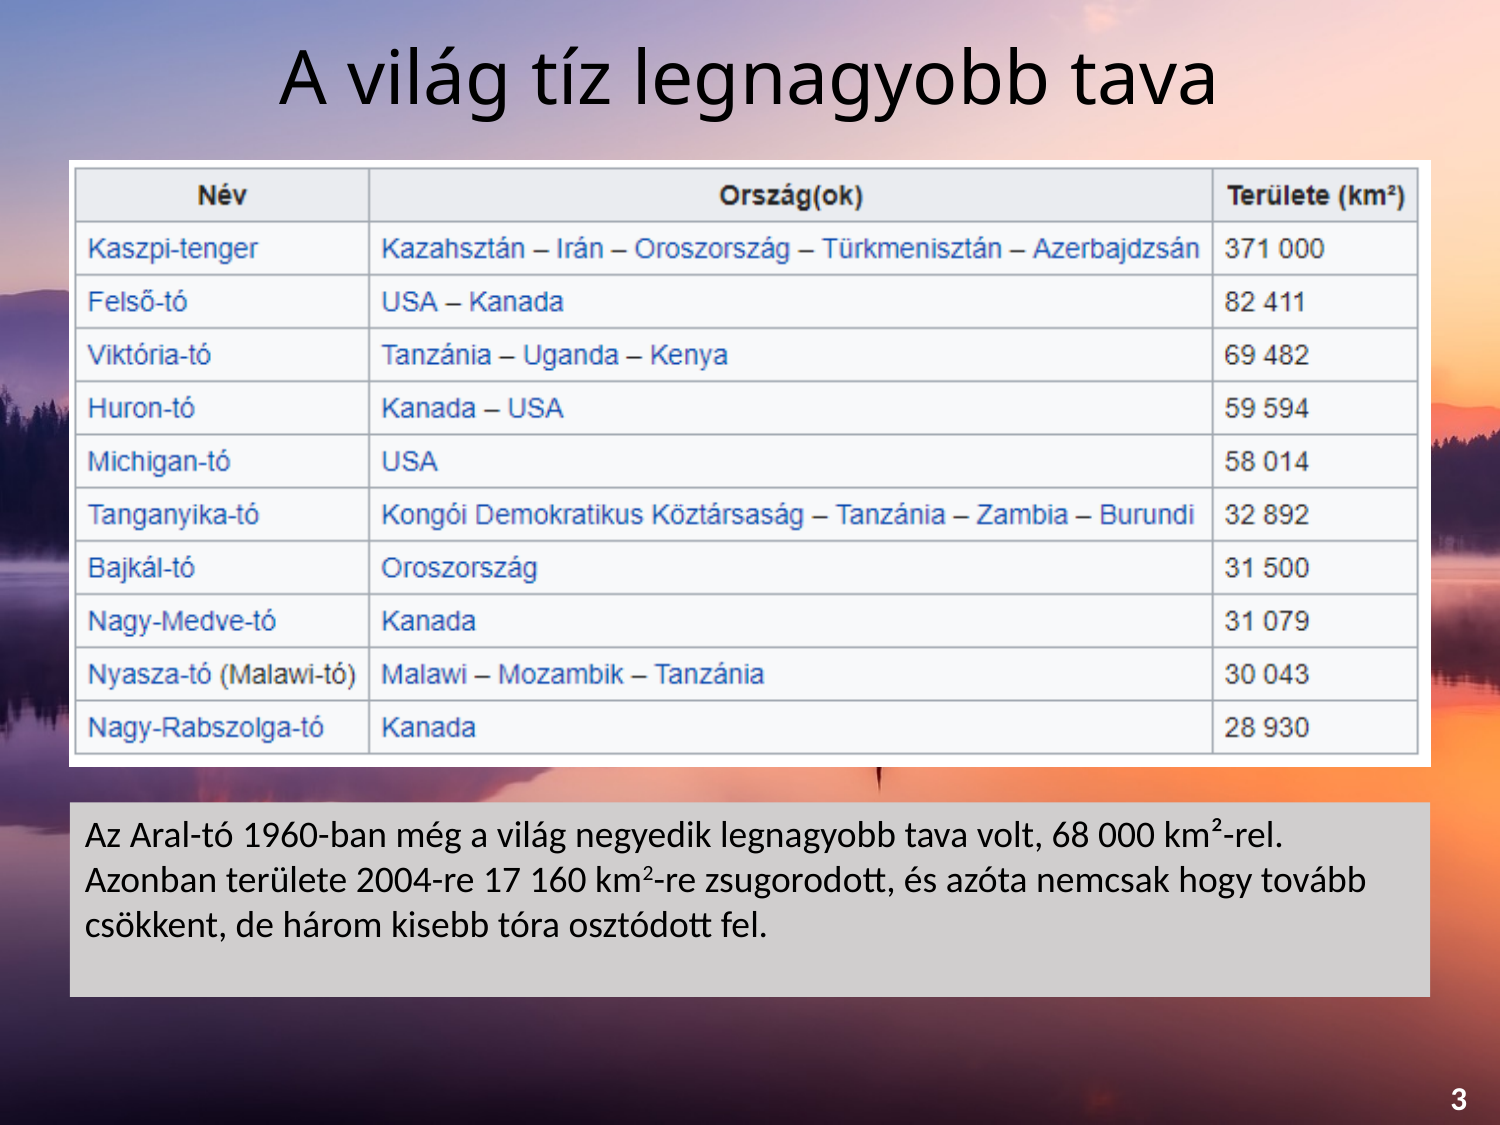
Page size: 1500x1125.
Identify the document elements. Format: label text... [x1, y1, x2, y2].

text_box Az Aral-tó 1960-ban még a világ negyedik legnagyobb tava volt, 68 000 km²-rel. Azonban területe 2004-re 17 160 km2-re zsugorodott, és azóta nemcsak hogy tovább csökkent, de három kisebb tóra osztódott fel. [69, 802, 1431, 997]
slide_number 3 [1144, 1067, 1483, 1125]
title A világ tíz legnagyobb tava [103, 0, 1397, 160]
picture [0, 0, 1500, 1125]
